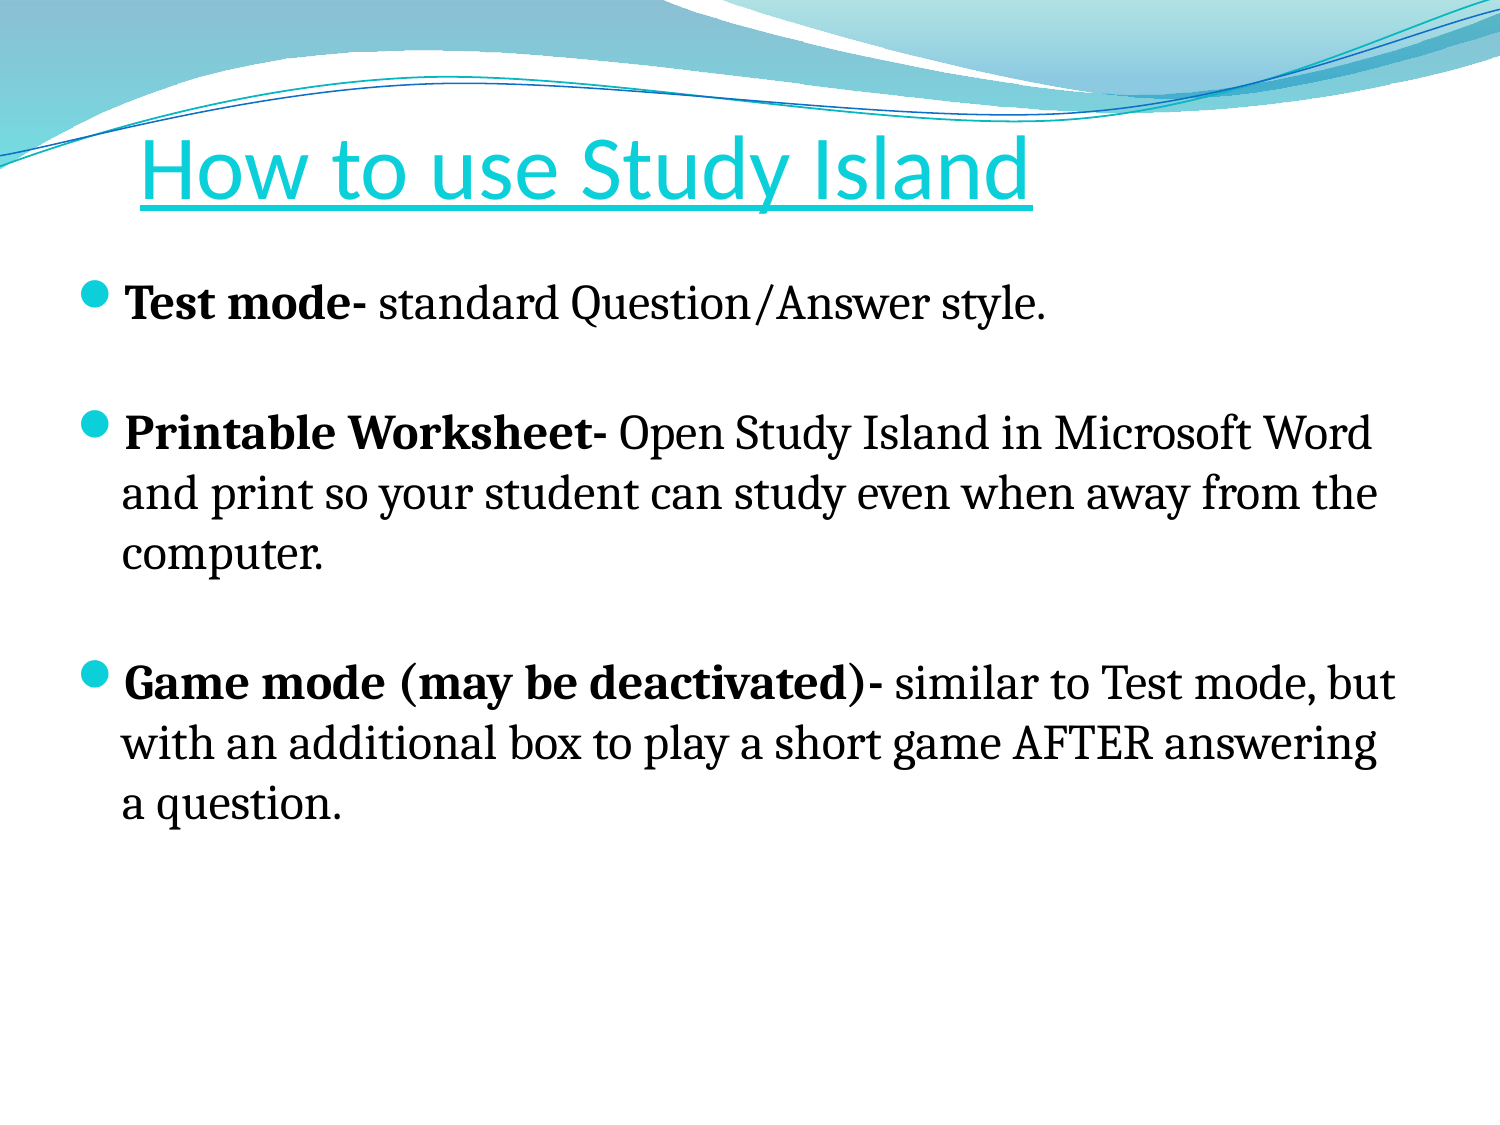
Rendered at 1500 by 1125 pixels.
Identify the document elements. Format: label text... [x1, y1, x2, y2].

text_box Test mode- standard Question/Answer style. Printable Worksheet- Open Study Island in Microsoft Word and print so your student can study even when away from the computer. Game mode (may be deactivated)- similar to Test mode, but with an additional box to play a short game AFTER answering a question. [62, 262, 1413, 1008]
text_box How to use Study Island? [124, 87, 1475, 275]
